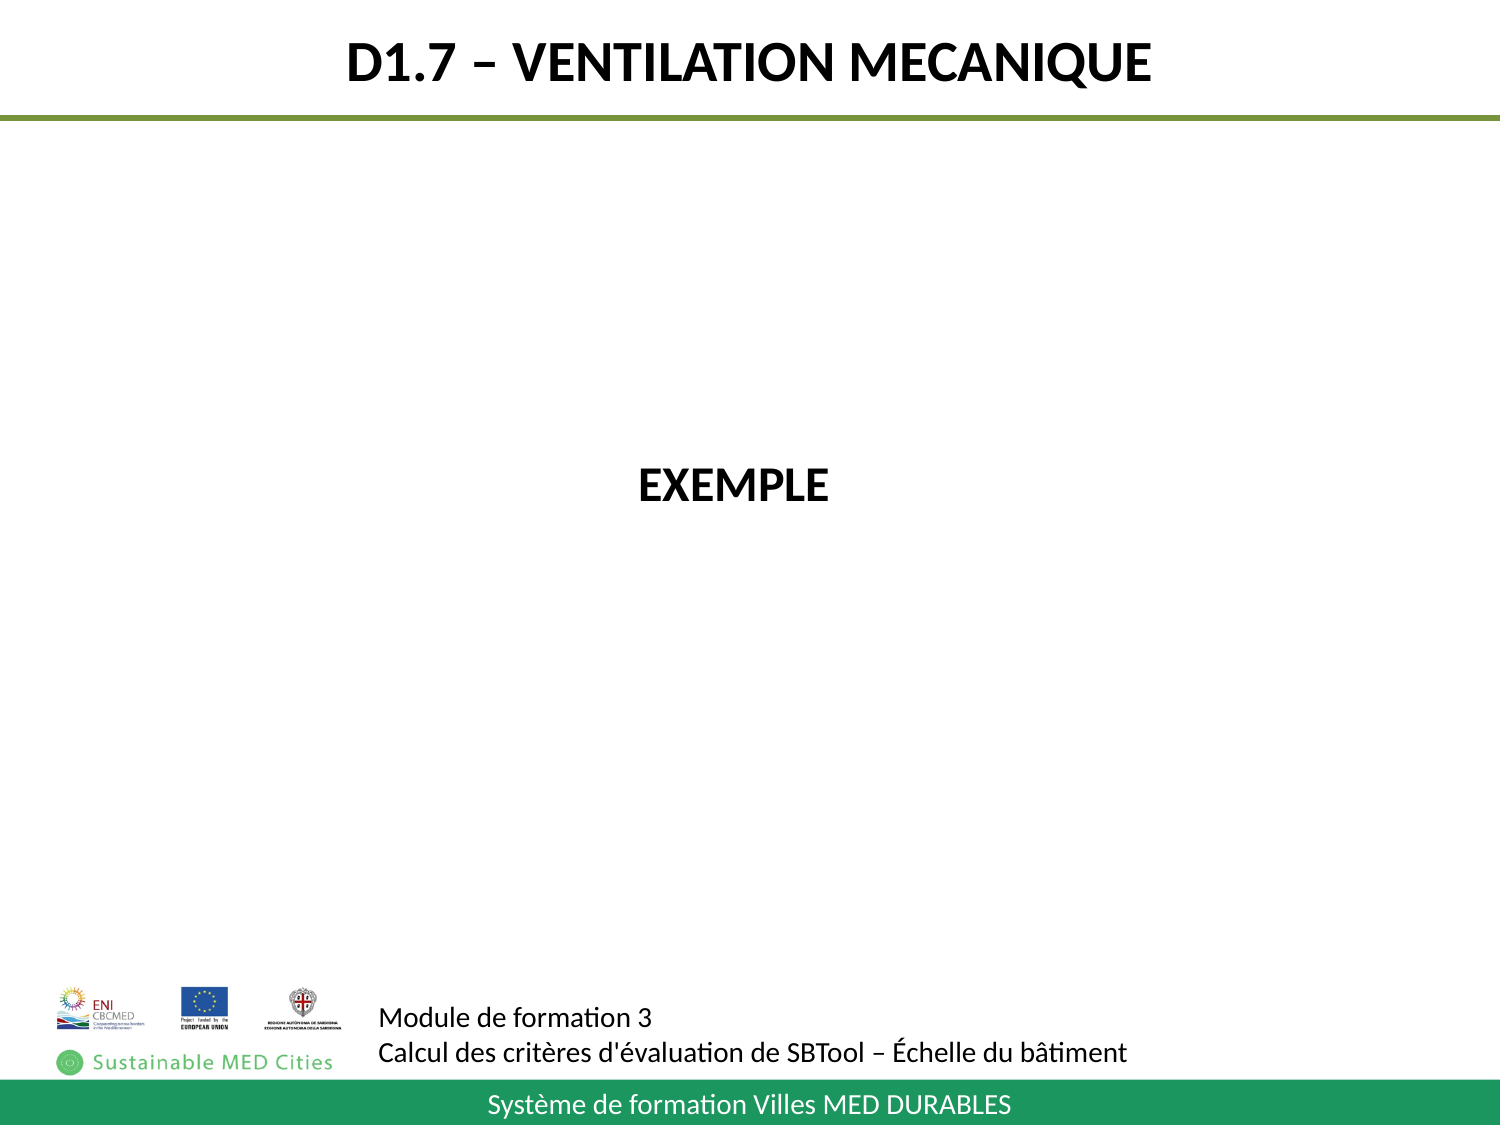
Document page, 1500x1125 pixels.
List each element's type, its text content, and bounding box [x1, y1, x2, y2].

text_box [0, 972, 1500, 1125]
text_box D1.7 – VENTILATION MECANIQUE [0, 0, 1500, 117]
list EXEMPLE [43, 163, 1425, 944]
